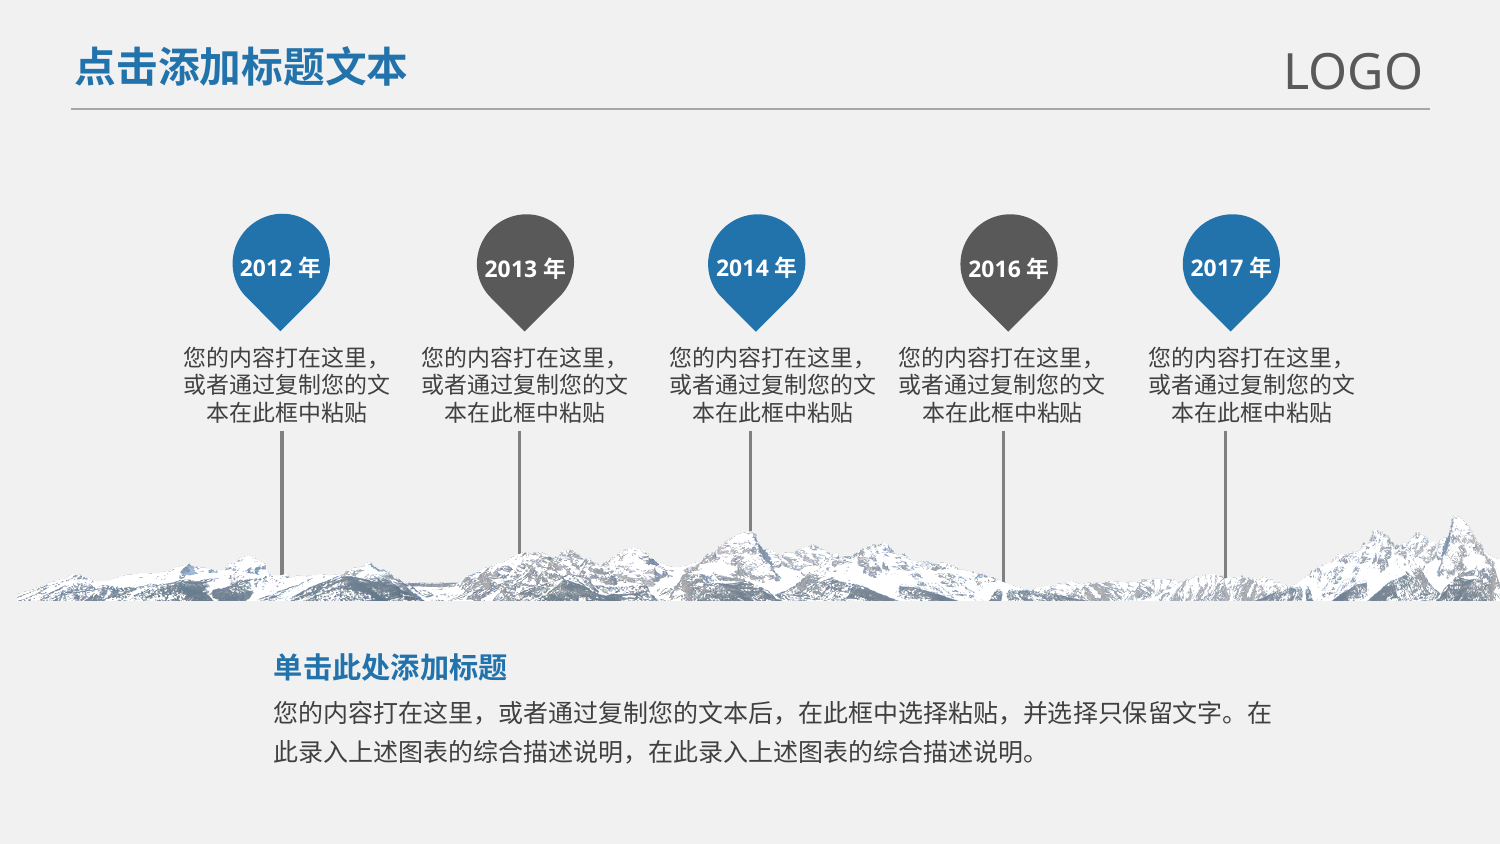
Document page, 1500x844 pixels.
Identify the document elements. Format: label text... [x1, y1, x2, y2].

text_box 您的内容打在这里，或者通过复制您的文本在此框中粘贴 [407, 338, 648, 426]
text_box 您的内容打在这里，或者通过复制您的文本在此框中粘贴 [890, 338, 1120, 426]
text_box 单击此处添加标题 您的内容打在这里，或者通过复制您的文本后，在此框中选择粘贴，并选择只保留文字。在此录入上述图表的综合描述说明，在此录入上述图表的综合描述说明。 [263, 633, 1302, 765]
text_box 您的内容打在这里，或者通过复制您的文本在此框中粘贴 [1130, 338, 1374, 426]
text_box 您的内容打在这里，或者通过复制您的文本在此框中粘贴 [655, 338, 890, 426]
text_box 点击添加标题文本 [59, 33, 424, 99]
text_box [467, 214, 584, 312]
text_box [1173, 214, 1290, 312]
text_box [222, 214, 339, 311]
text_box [698, 214, 815, 312]
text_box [951, 214, 1067, 312]
text_box 您的内容打在这里，或者通过复制您的文本在此框中粘贴 [167, 338, 407, 426]
picture [17, 500, 1500, 602]
text_box LOGO [1268, 31, 1439, 107]
